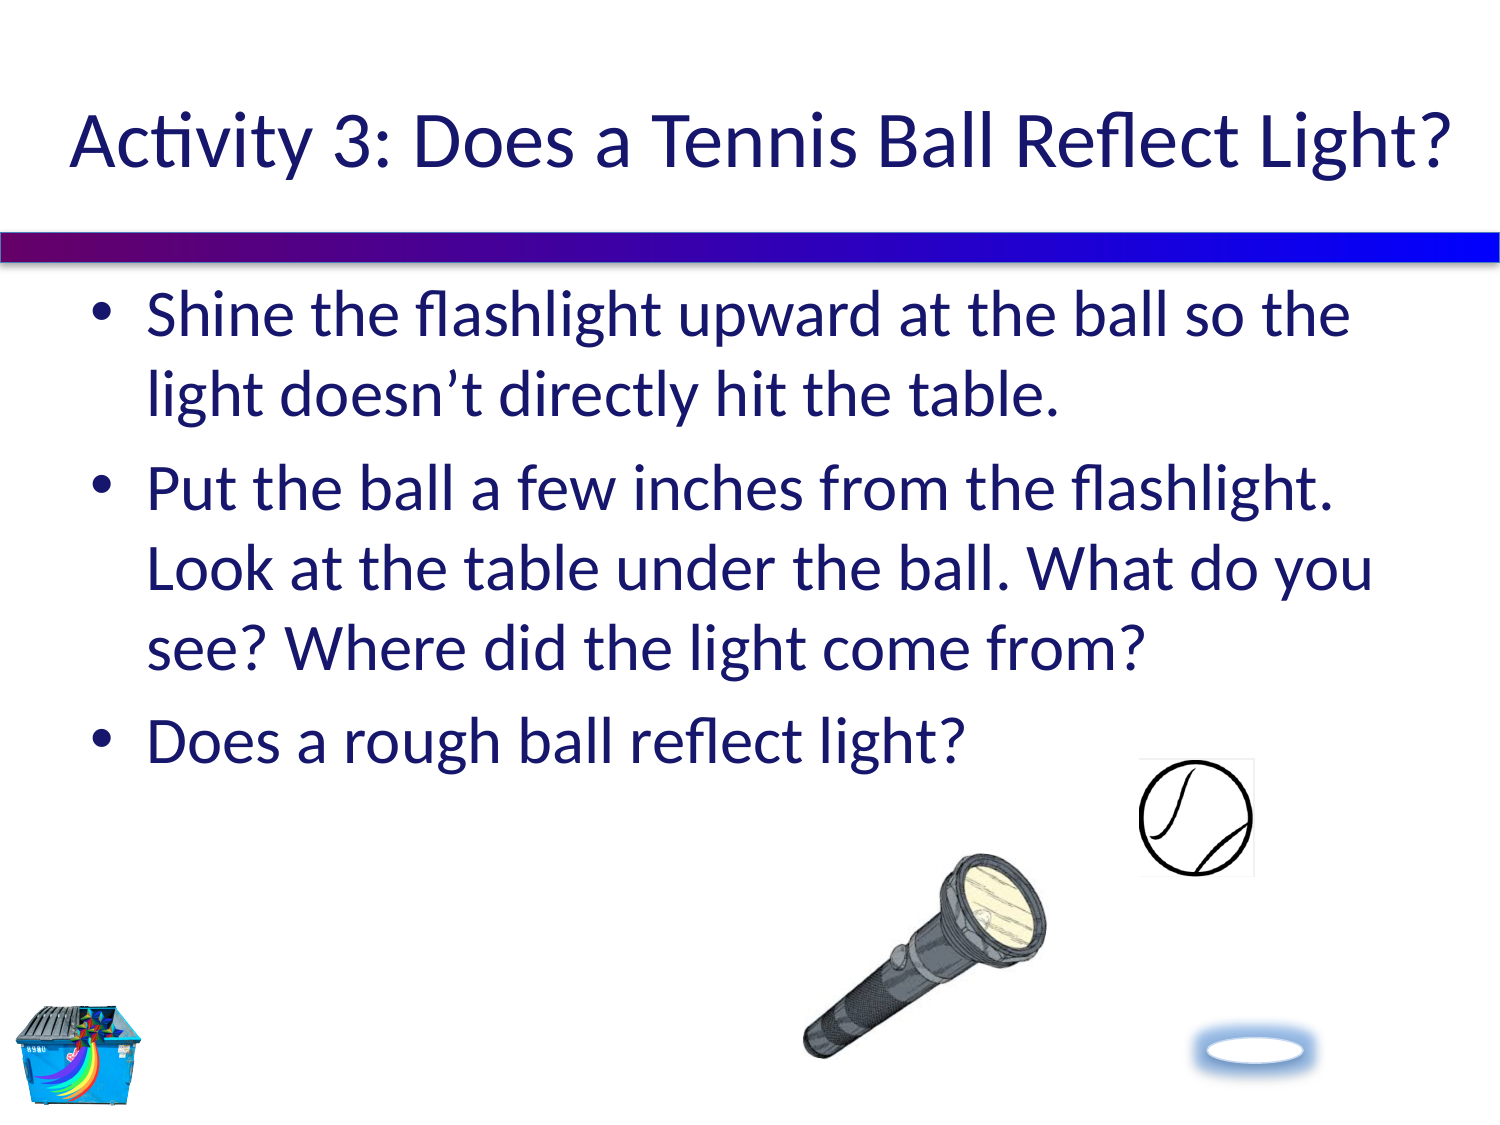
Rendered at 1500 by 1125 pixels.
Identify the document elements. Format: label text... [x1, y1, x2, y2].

title Activity 3: Does a Tennis Ball Reflect Light? [27, 41, 1500, 230]
picture [801, 832, 1055, 1087]
picture [14, 1004, 143, 1107]
text_box [1206, 1036, 1304, 1064]
picture [1139, 758, 1256, 878]
list Shine the flashlight upward at the ball so the light doesn’t directly hit the table. Put the ball a few inches from the flashlight. Look at the table under the ball. What do you see? Where did the light come from? Does a rough ball reflect light? [75, 262, 1425, 1005]
